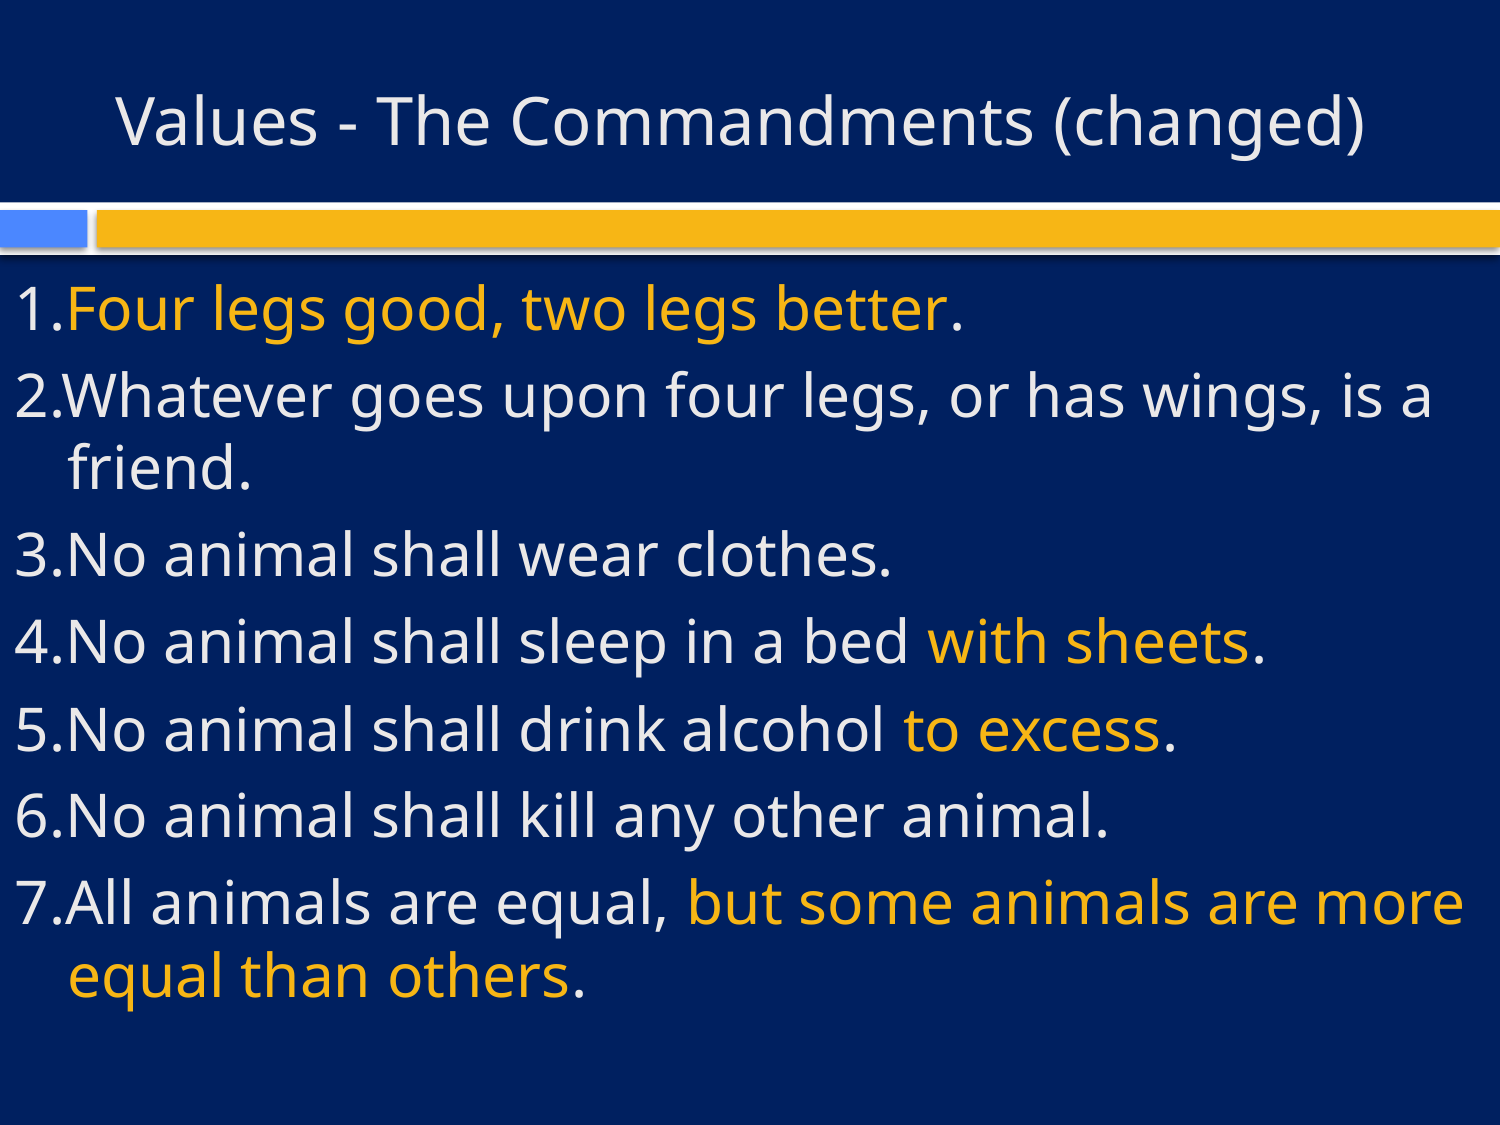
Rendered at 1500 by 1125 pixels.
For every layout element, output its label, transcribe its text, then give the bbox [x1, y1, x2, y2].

list 1.Four legs good, two legs better. 2.Whatever goes upon four legs, or has wings, is a friend. 3.No animal shall wear clothes. 4.No animal shall sleep in a bed with sheets. 5.No animal shall drink alcohol to excess. 6.No animal shall kill any other animal. 7.All animals are equal, but some animals are more equal than others. [0, 262, 1500, 1000]
title Values - The Commandments (changed) [100, 37, 1438, 200]
